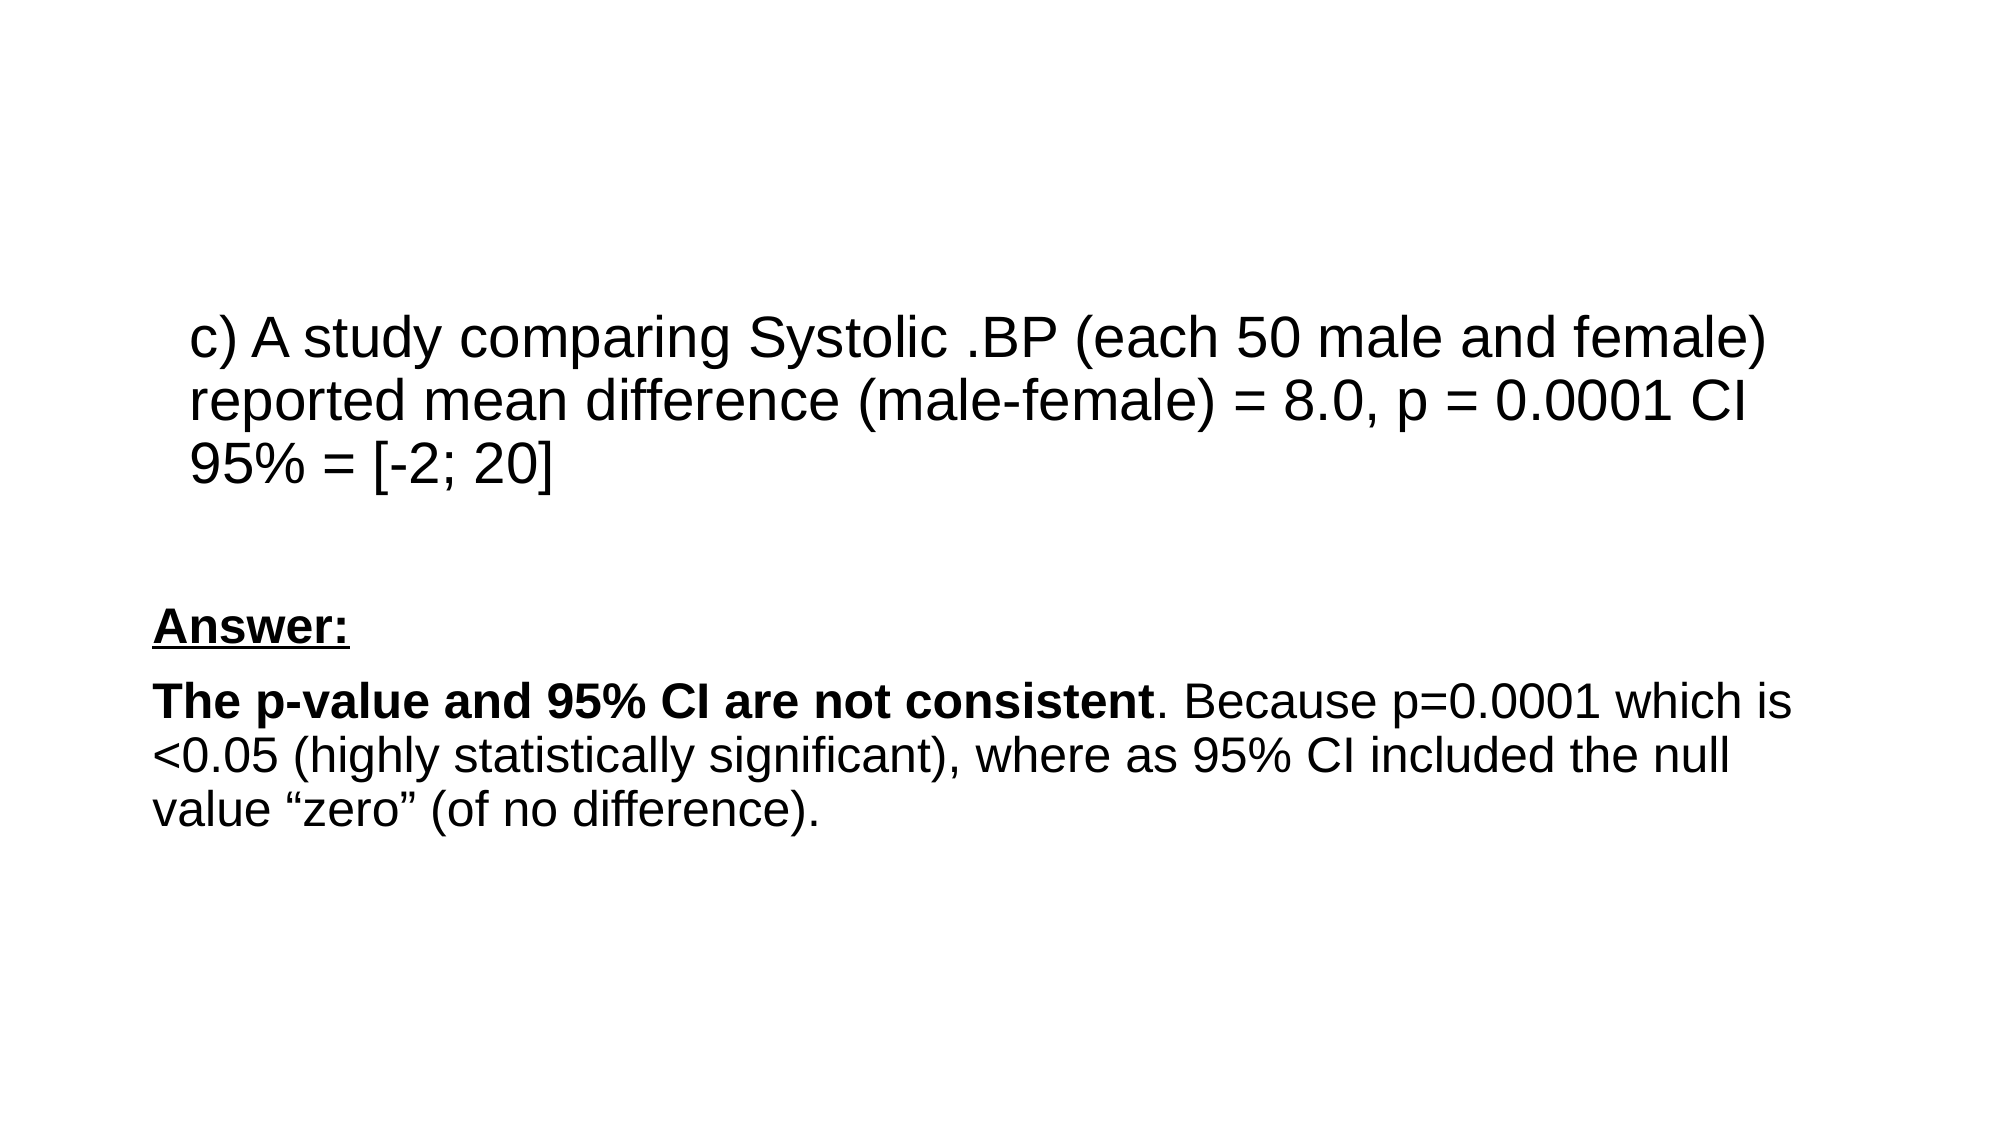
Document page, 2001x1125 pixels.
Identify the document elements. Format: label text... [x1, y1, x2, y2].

list c) A study comparing Systolic .BP (each 50 male and female) reported mean difference (male-female) = 8.0, p = 0.0001 CI 95% = [-2; 20] Answer: The p-value and 95% CI are not consistent. Because p=0.0001 which is <0.05 (highly statistically significant), where as 95% CI included the null value “zero” (of no difference). [137, 299, 1863, 1014]
